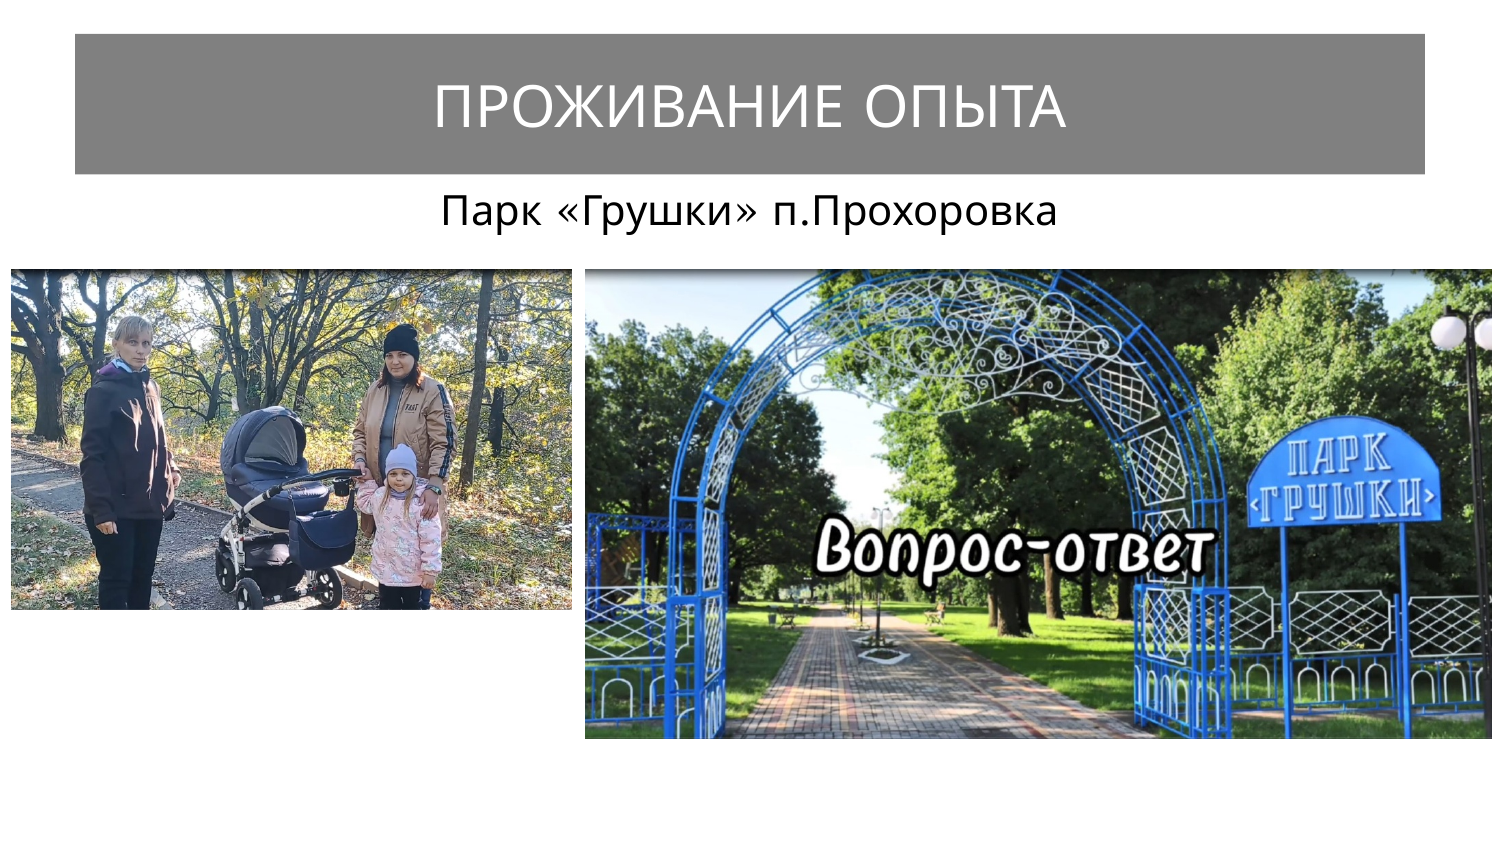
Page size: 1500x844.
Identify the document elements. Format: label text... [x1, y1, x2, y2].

picture [585, 269, 1492, 739]
picture [11, 269, 572, 610]
list Парк «Грушки» п.Прохоровка [75, 175, 1425, 258]
title ПРОЖИВАНИЕ ОПЫТА [75, 33, 1425, 175]
